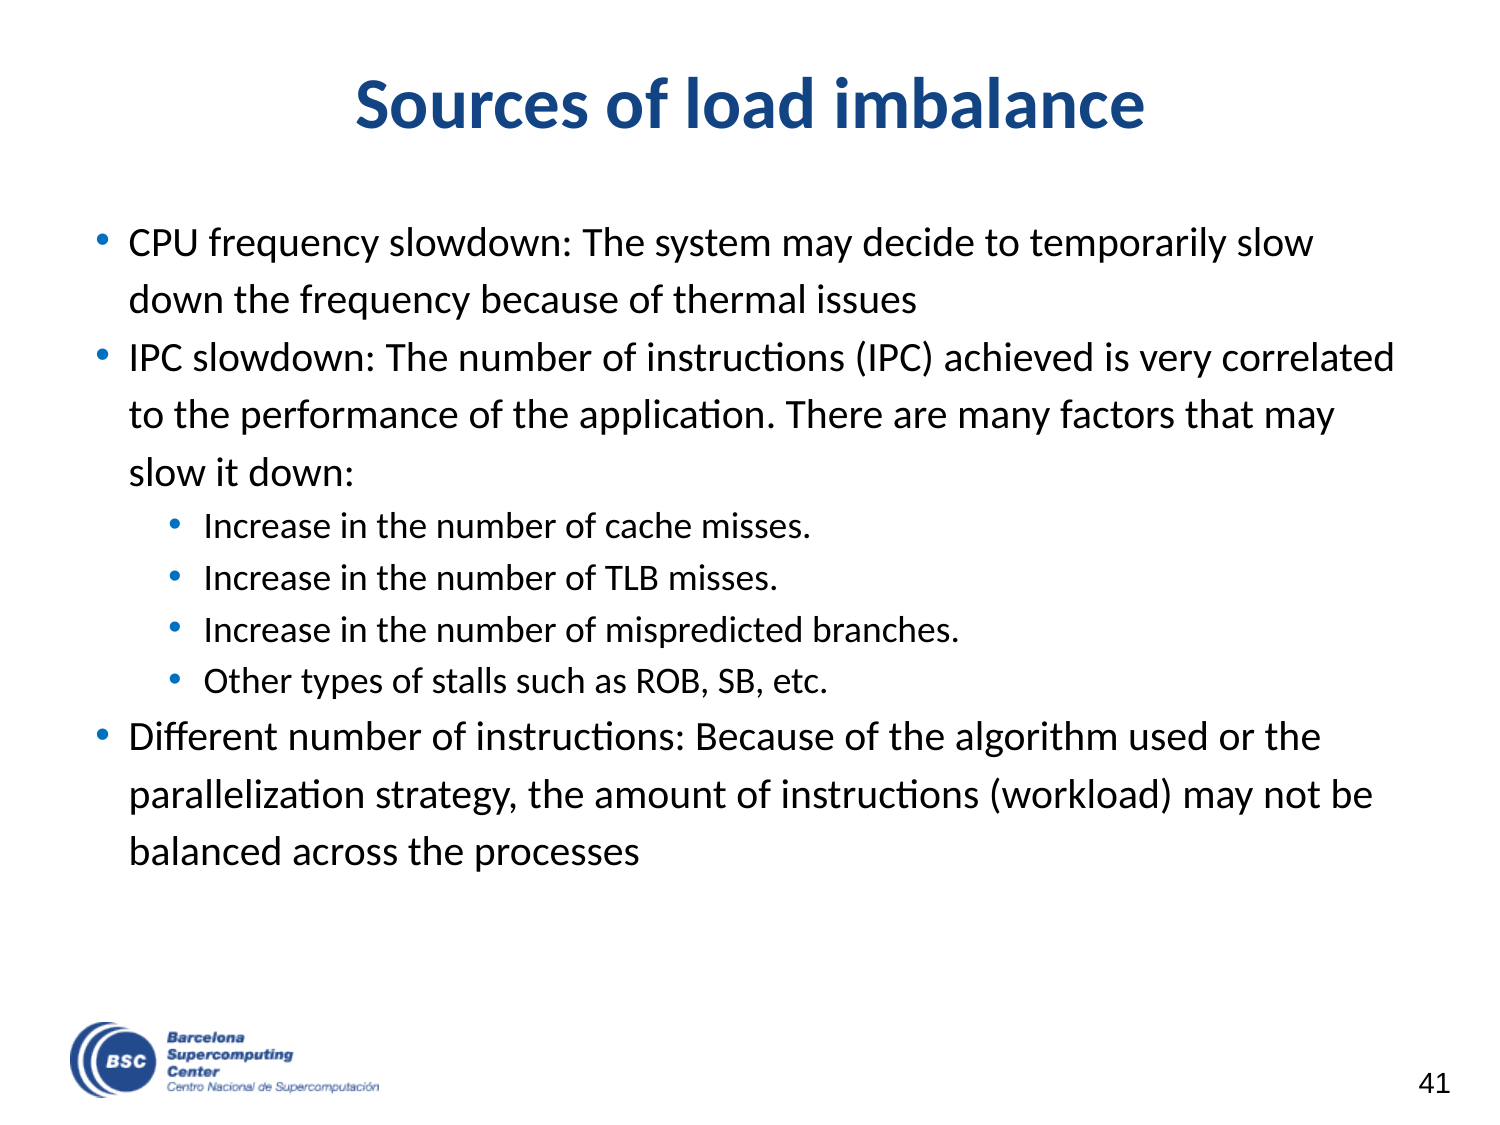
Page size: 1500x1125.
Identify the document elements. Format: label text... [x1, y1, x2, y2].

slide_number ‹#› [1403, 1038, 1494, 1125]
title Sources of load imbalance [76, 35, 1427, 174]
picture [70, 1022, 379, 1098]
list CPU frequency slowdown: The system may decide to temporarily slow down the frequency because of thermal issues IPC slowdown: The number of instructions (IPC) achieved is very correlated to the performance of the application. There are many factors that may slow it down: Increase in the number of cache misses. Increase in the number of TLB misses. Increase in the number of mispredicted branches. Other types of stalls such as ROB, SB, etc. Different number of instructions: Because of the algorithm used or the parallelization strategy, the amount of instructions (workload) may not be balanced across the processes [76, 199, 1427, 993]
